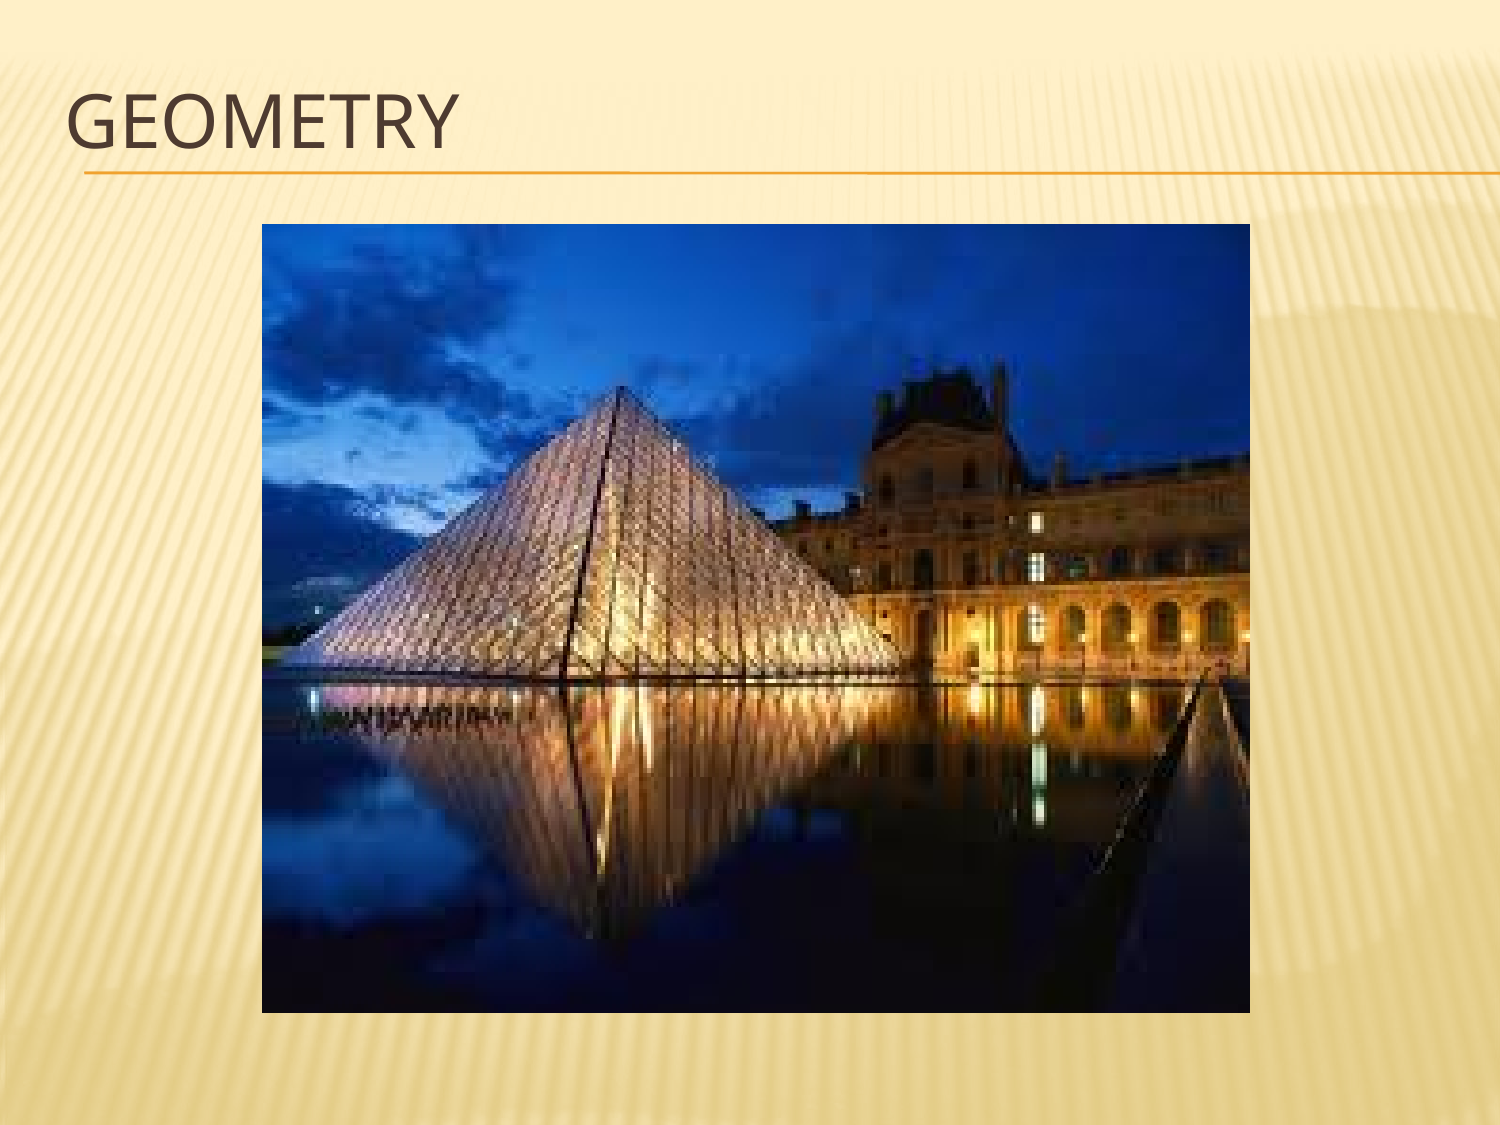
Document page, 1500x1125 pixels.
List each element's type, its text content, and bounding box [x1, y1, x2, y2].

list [262, 224, 1251, 1013]
title GEOMETRY [50, 24, 1475, 213]
